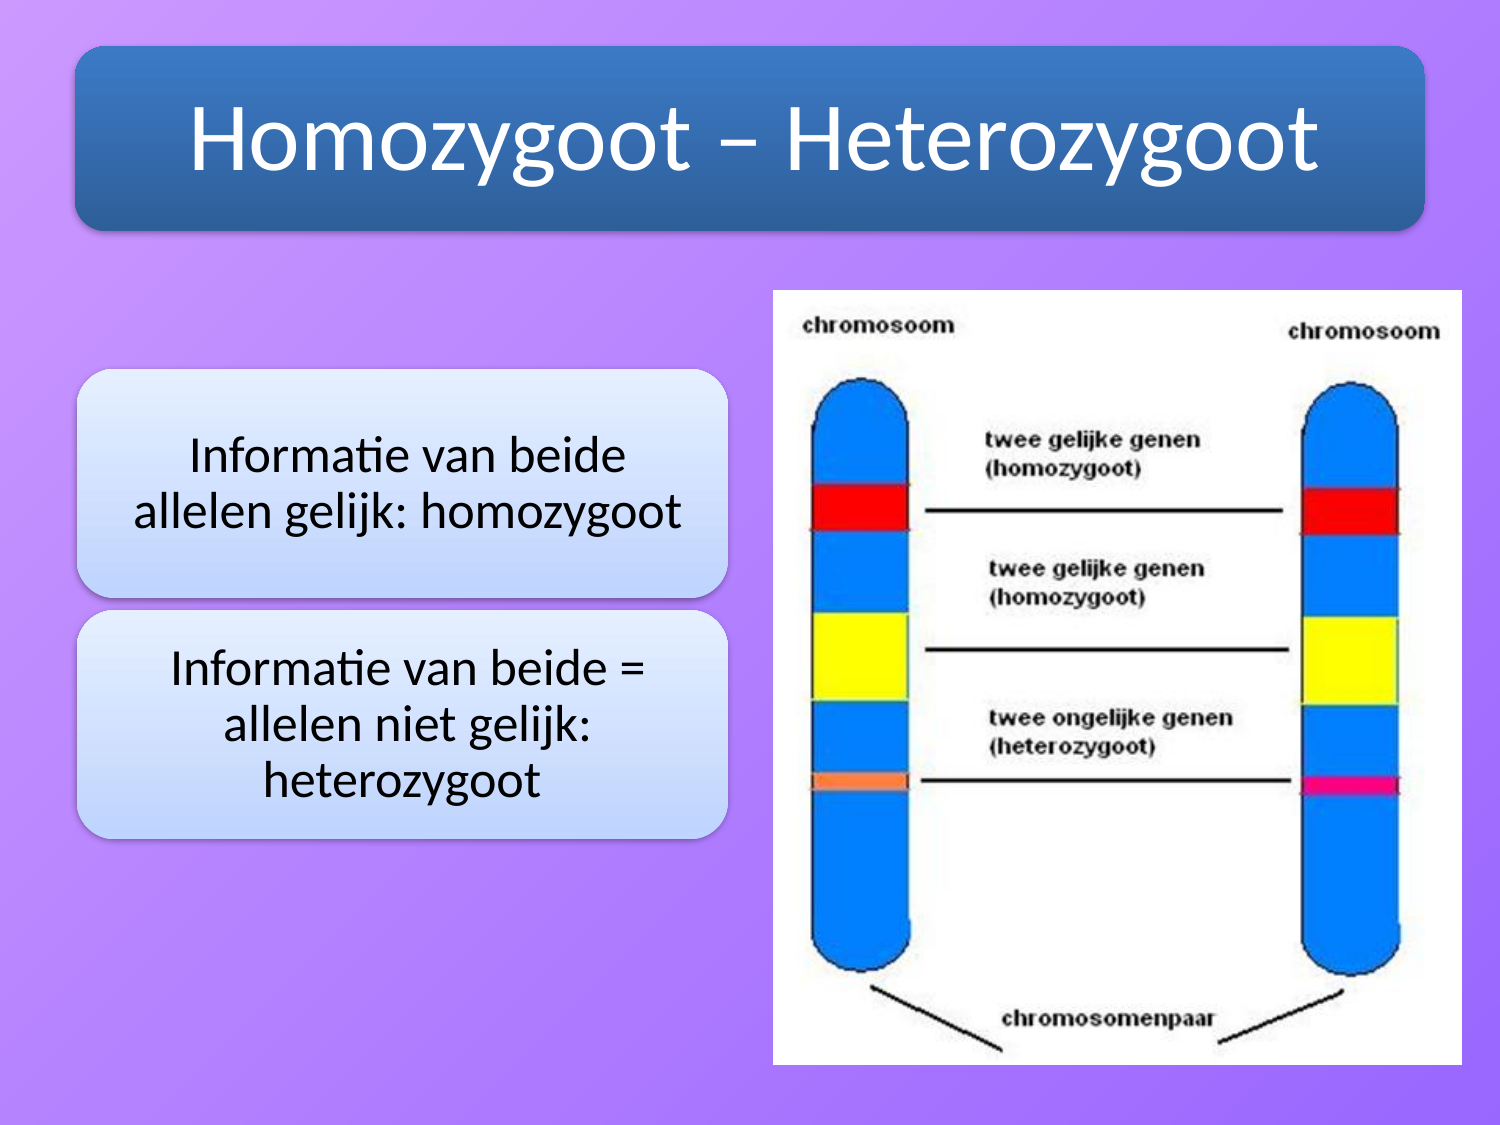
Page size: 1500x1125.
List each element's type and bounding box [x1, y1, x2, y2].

picture [773, 290, 1462, 1065]
text_box [74, 44, 1426, 233]
list [76, 362, 729, 847]
